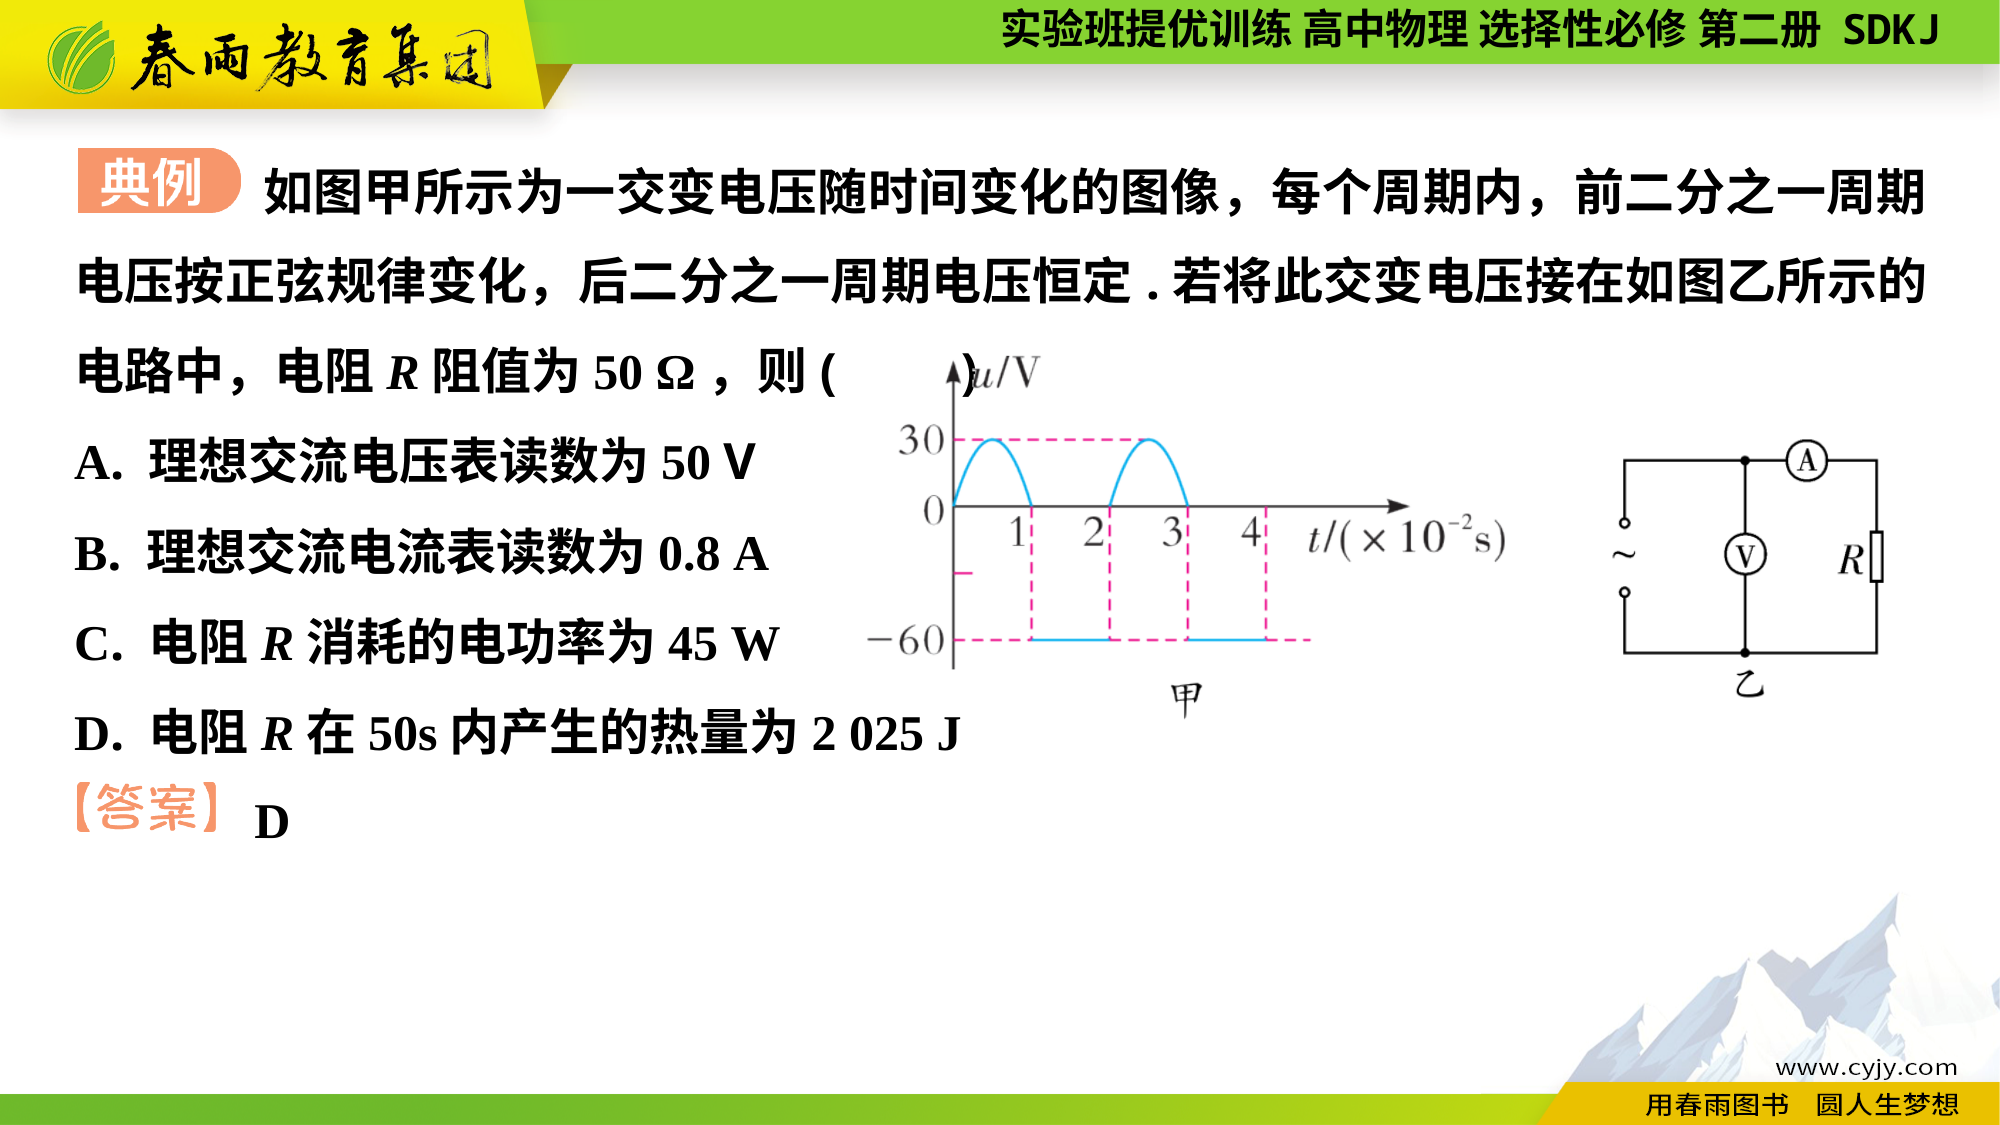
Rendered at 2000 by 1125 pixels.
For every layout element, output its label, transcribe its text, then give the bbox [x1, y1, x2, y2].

picture [0, 0, 2000, 1125]
list 如图甲所示为一交变电压随时间变化的图像，每个周期内，前二分之一周期电压按正弦规律变化，后二分之一周期电压恒定.若将此交变电压接在如图乙所示的电路中，电阻R阻值为50 Ω，则( ) A. 理想交流电压表读数为50 V B. 理想交流电流表读数为0.8 A C. 电阻R消耗的电功率为45 W D. 电阻R在50s内产生的热量为2 025 J [59, 122, 1944, 774]
text_box D [239, 751, 306, 857]
